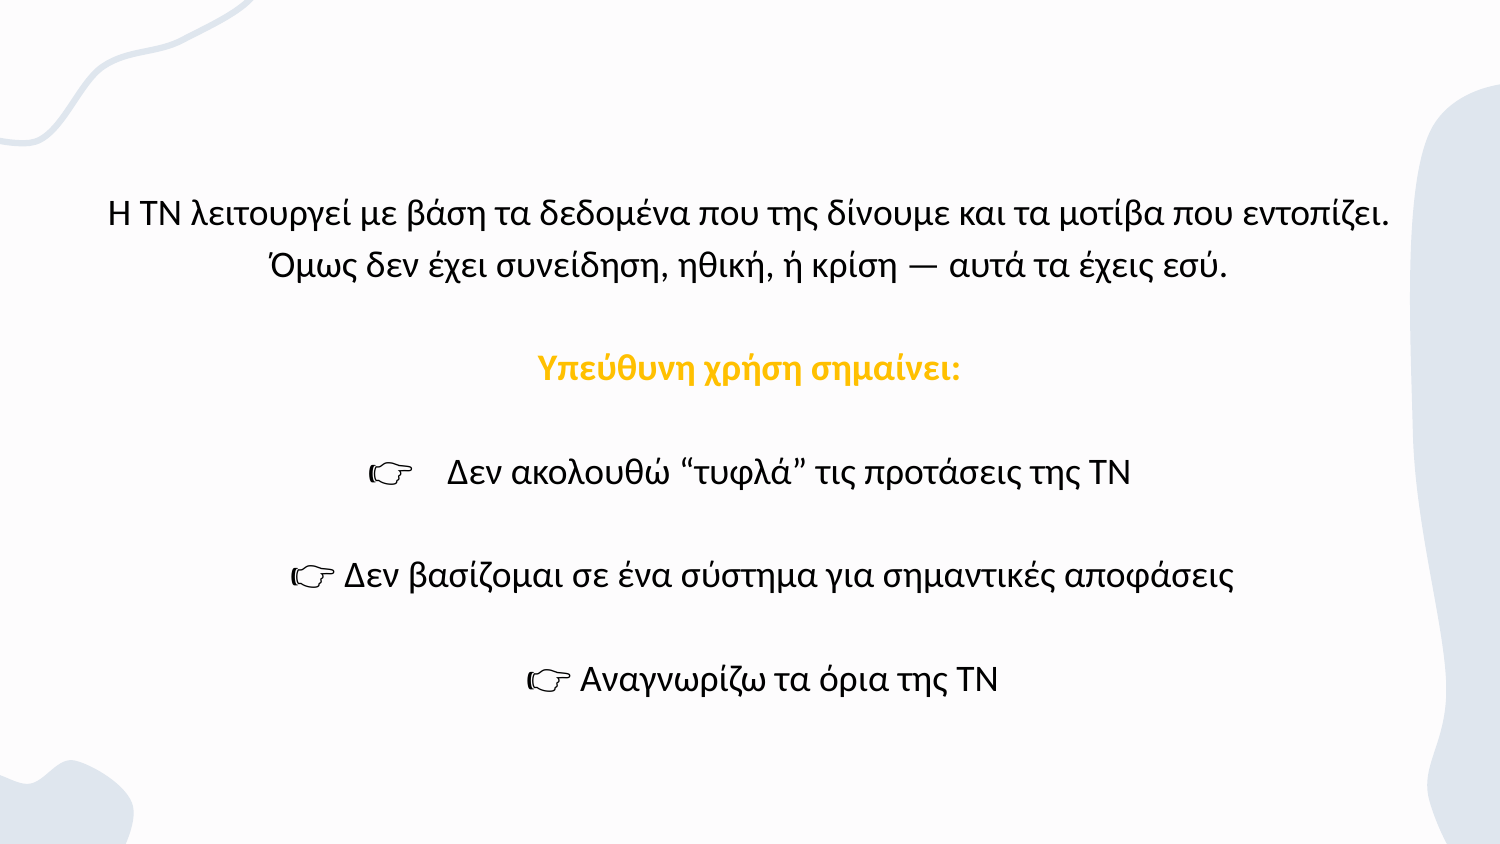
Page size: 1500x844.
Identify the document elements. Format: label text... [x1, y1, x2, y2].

title Η ΤΝ λειτουργεί με βάση τα δεδομένα που της δίνουμε και τα μοτίβα που εντοπίζει. Όμως δεν έχει συνείδηση, ηθική, ή κρίση — αυτά τα έχεις εσύ. Υπεύθυνη χρήση σημαίνει: 👉 Δεν ακολουθώ “τυφλά” τις προτάσεις της ΤΝ 👉 Δεν βασίζομαι σε ένα σύστημα για σημαντικές αποφάσεις 👉 Αναγνωρίζω τα όρια της ΤΝ [83, 166, 1417, 749]
